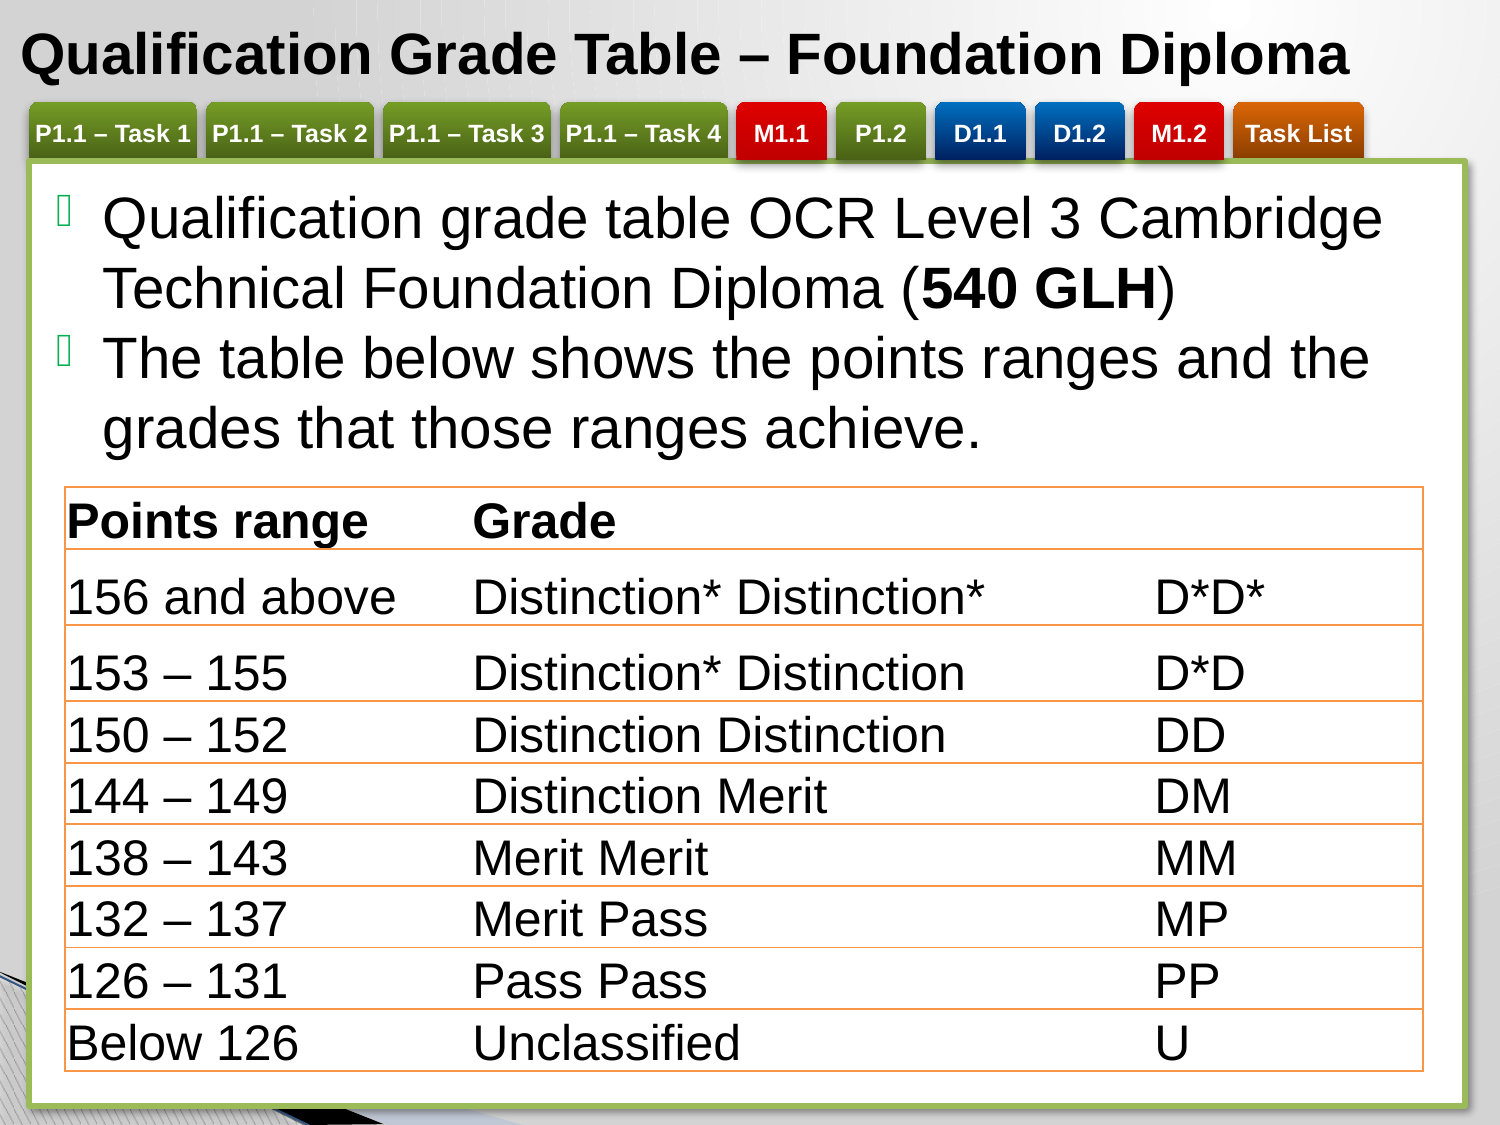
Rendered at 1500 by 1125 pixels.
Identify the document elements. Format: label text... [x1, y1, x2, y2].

table_cell 144 – 149 [66, 764, 471, 823]
table_cell PP [1153, 948, 1422, 1008]
table_cell D*D [1153, 626, 1422, 700]
table_cell Distinction Distinction [471, 702, 1153, 762]
text_box Qualification grade table OCR Level 3 Cambridge Technical Foundation Diploma (540 GLH) The table below shows the points ranges and the grades that those ranges achieve. [41, 172, 1447, 468]
table_cell Merit Merit [471, 825, 1153, 885]
table_cell Distinction* Distinction [471, 626, 1153, 700]
table_cell DM [1153, 764, 1422, 823]
table_cell MM [1153, 825, 1422, 885]
table_cell Unclassified [471, 1010, 1153, 1070]
table_cell U [1153, 1010, 1422, 1070]
title Qualification Grade Table – Foundation Diploma [5, 0, 1447, 102]
table_cell 153 – 155 [66, 626, 471, 700]
table_cell DD [1153, 702, 1422, 762]
table_cell Merit Pass [471, 887, 1153, 947]
table_cell MP [1153, 887, 1422, 947]
table_cell 150 – 152 [66, 702, 471, 762]
table_header [1153, 488, 1422, 548]
table_header Grade [471, 488, 1153, 548]
table_cell 138 – 143 [66, 825, 471, 885]
table_cell Distinction* Distinction* [471, 550, 1153, 624]
table_cell Distinction Merit [471, 764, 1153, 823]
table_cell D*D* [1153, 550, 1422, 624]
table_cell Pass Pass [471, 948, 1153, 1008]
table_cell 132 – 137 [66, 887, 471, 947]
table_header Points range [66, 488, 471, 548]
table_cell 156 and above [66, 550, 471, 624]
text_box e [551, 0, 603, 5]
picture [281, 1114, 303, 1125]
table_cell 126 – 131 [66, 948, 471, 1008]
table_cell Below 126 [66, 1010, 471, 1070]
